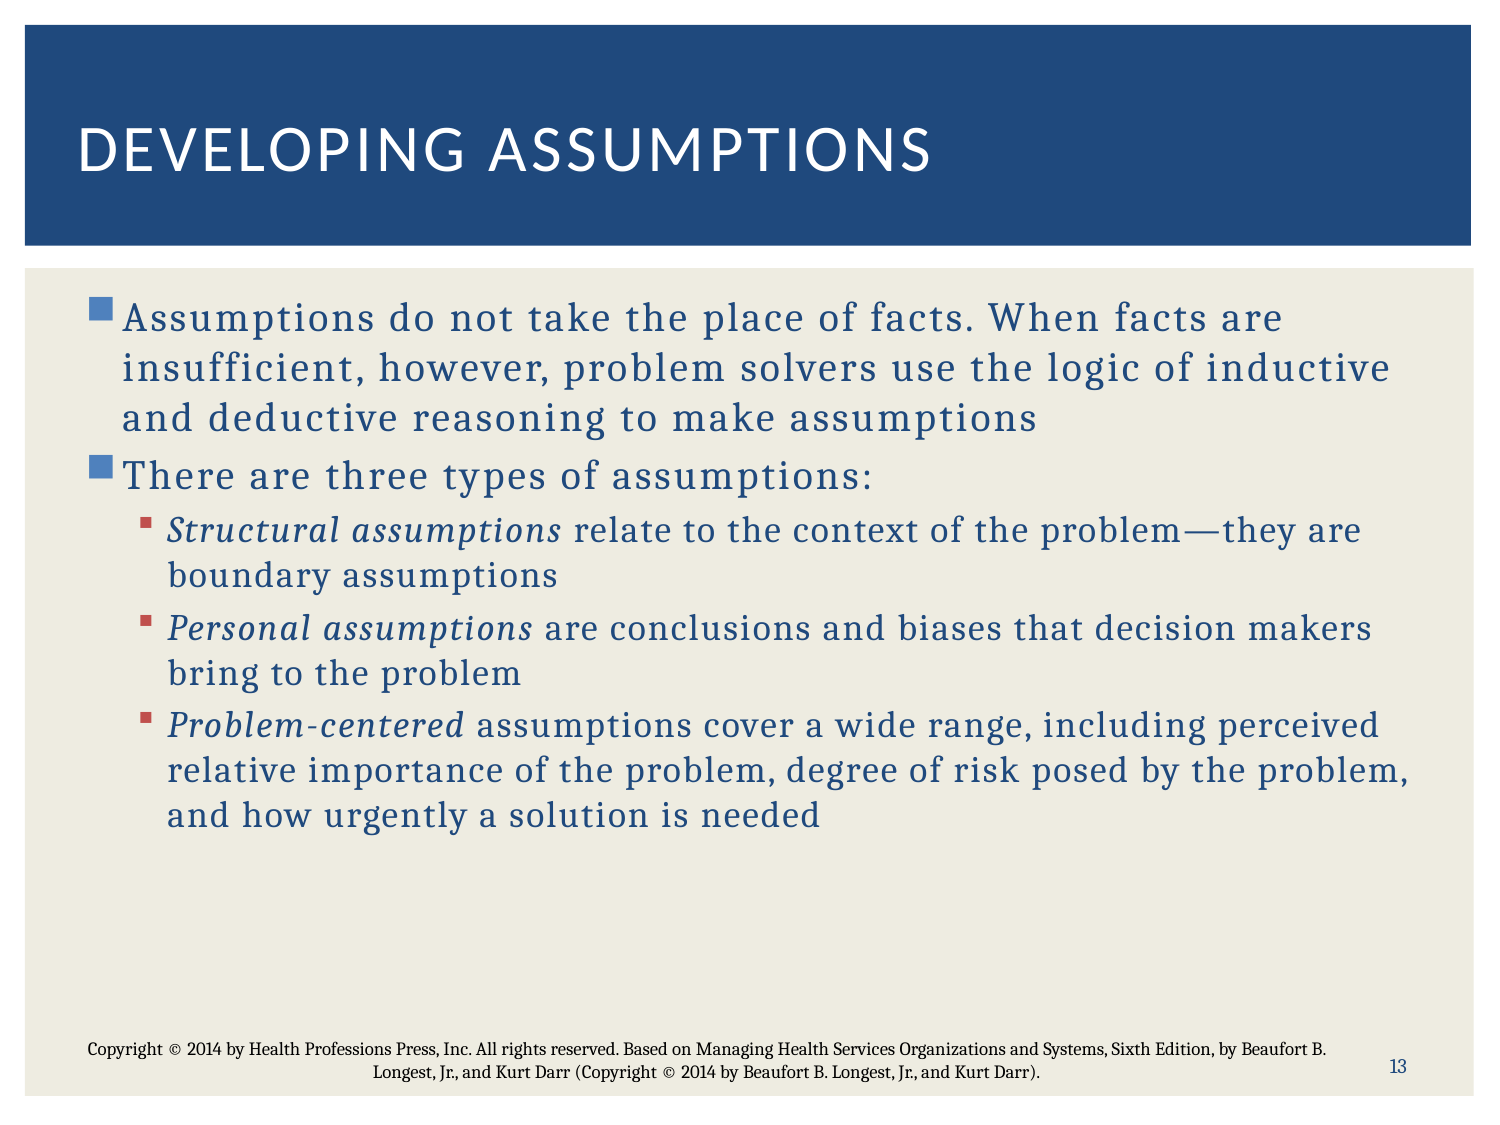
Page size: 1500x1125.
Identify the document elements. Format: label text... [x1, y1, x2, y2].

list Assumptions do not take the place of facts. When facts are insufficient, however, problem solvers use the logic of inductive and deductive reasoning to make assumptions There are three types of assumptions: Structural assumptions relate to the context of the problem—they are boundary assumptions Personal assumptions are conclusions and biases that decision makers bring to the problem Problem-centered assumptions cover a wide range, including perceived relative importance of the problem, degree of risk posed by the problem, and how urgently a solution is needed [62, 281, 1442, 1005]
title Developing assumptions [62, 58, 1438, 232]
slide_number 13 [1349, 1041, 1448, 1089]
